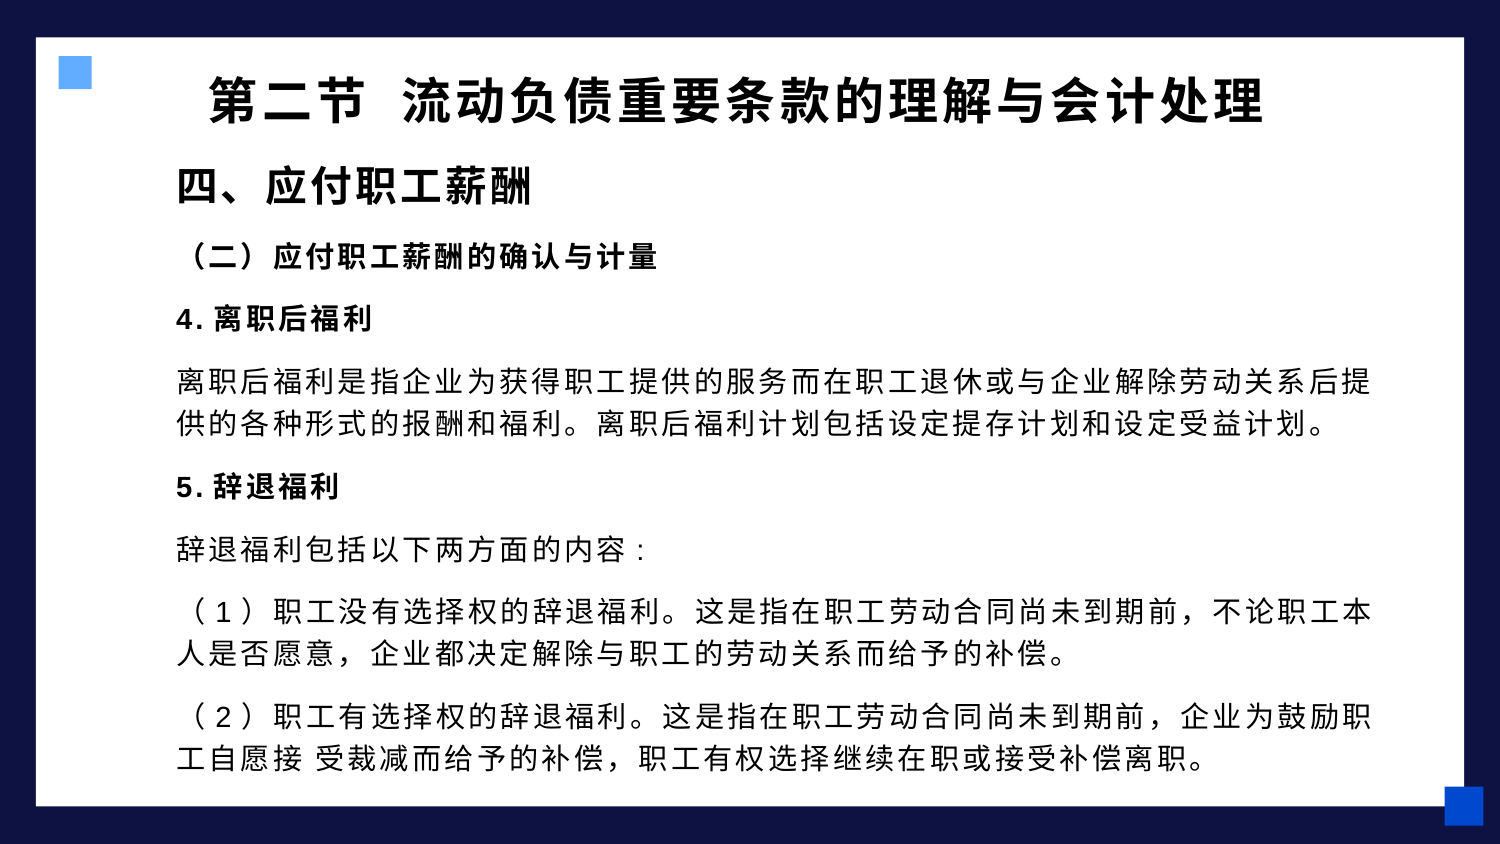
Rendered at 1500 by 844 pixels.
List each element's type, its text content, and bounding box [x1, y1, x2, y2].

list 四、应付职工薪酬 （二）应付职工薪酬的确认与计量 4.离职后福利 离职后福利是指企业为获得职工提供的服务而在职工退休或与企业解除劳动关系后提 供的各种形式的报酬和福利。离职后福利计划包括设定提存计划和设定受益计划。 5.辞退福利 辞退福利包括以下两方面的内容: （1）职工没有选择权的辞退福利。这是指在职工劳动合同尚未到期前，不论职工本人是否愿意，企业都决定解除与职工的劳动关系而给予的补偿。 （2）职工有选择权的辞退福利。这是指在职工劳动合同尚未到期前，企业为鼓励职工自愿接 受裁减而给予的补偿，职工有权选择继续在职或接受补偿离职。 [159, 150, 1416, 575]
title 第二节 流动负债重要条款的理解与会计处理 [141, 48, 1327, 138]
